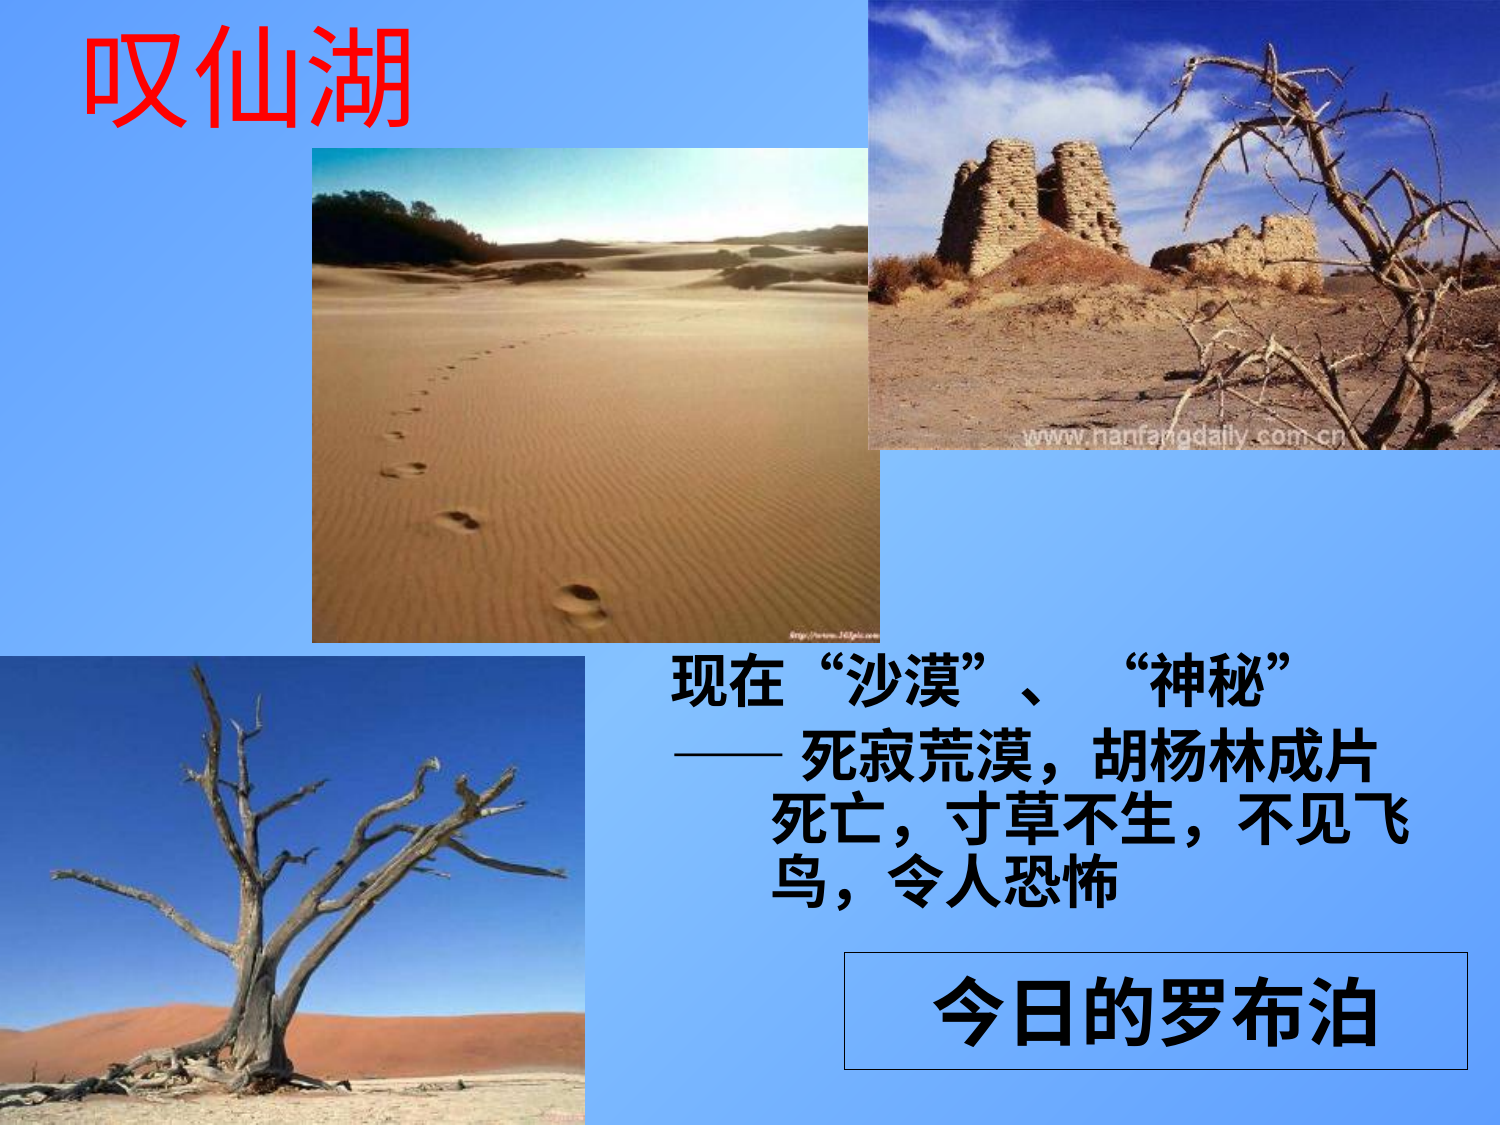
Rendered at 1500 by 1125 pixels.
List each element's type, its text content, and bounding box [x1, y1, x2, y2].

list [0, 656, 585, 1125]
title 今日的罗布泊 [1456, 952, 1468, 1070]
text_box 现在“沙漠”、 “神秘” ——死寂荒漠，胡杨林成片死亡，寸草不生，不见飞鸟，令人恐怖 [655, 645, 1456, 1083]
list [868, 0, 1500, 450]
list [312, 148, 880, 643]
text_box 叹仙湖 [64, 0, 468, 150]
